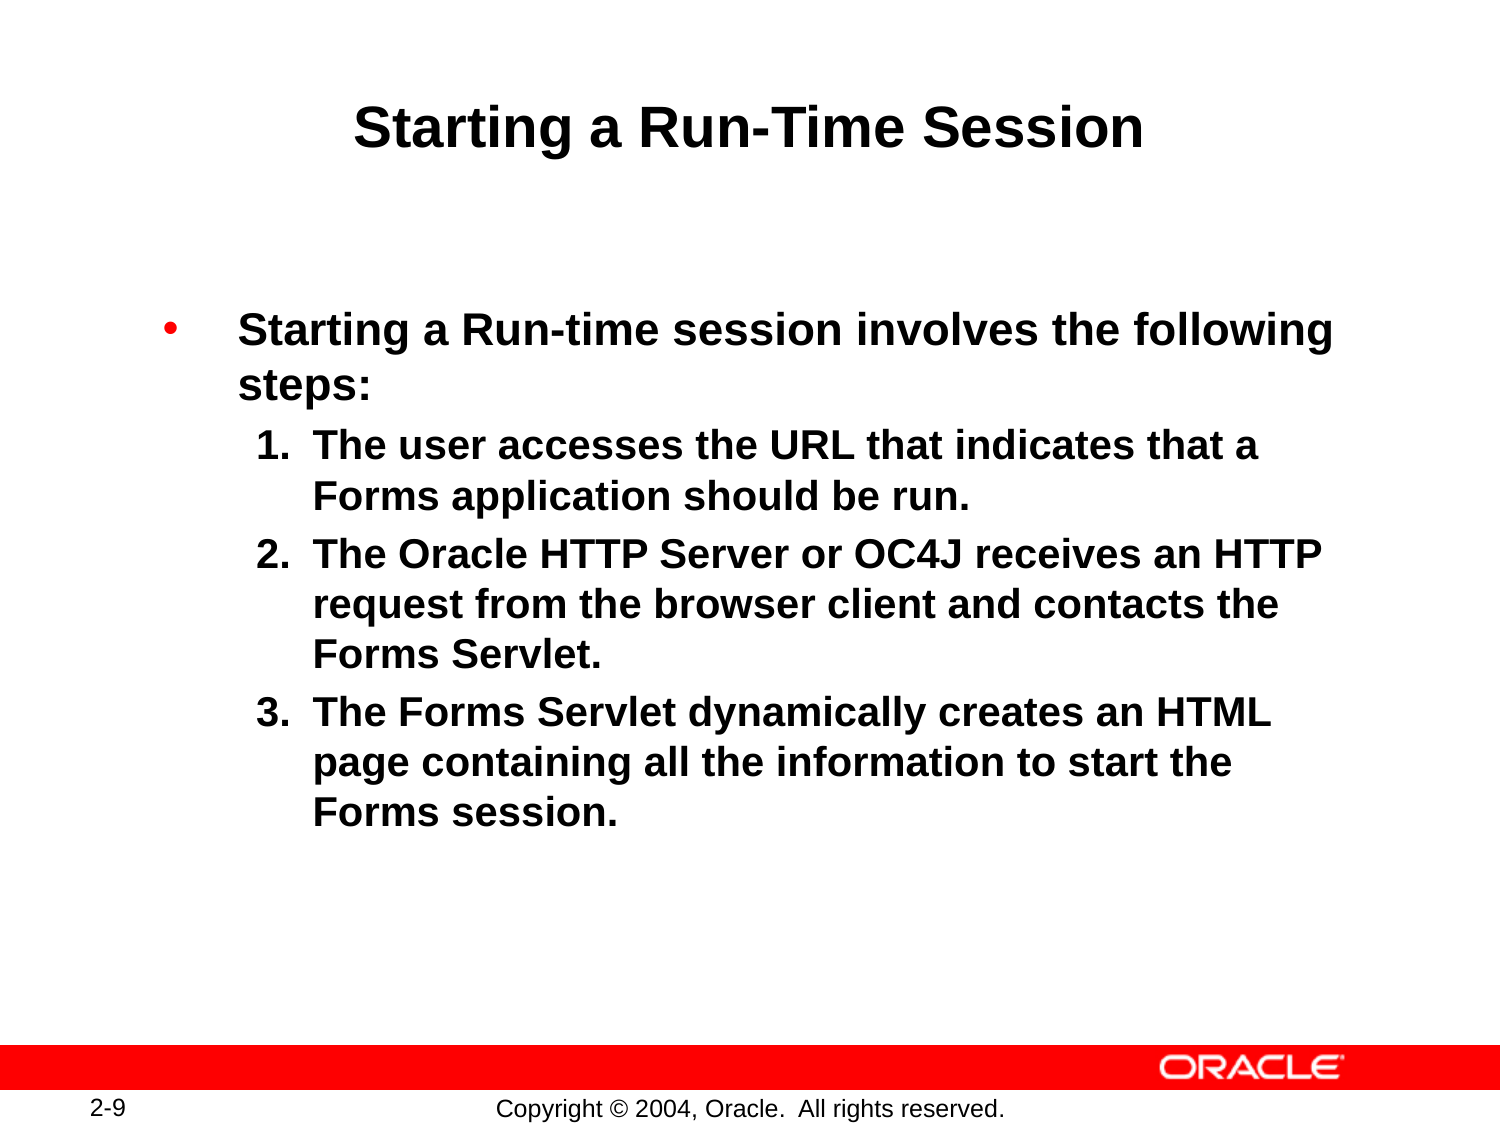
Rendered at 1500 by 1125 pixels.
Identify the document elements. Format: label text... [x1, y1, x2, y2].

list Starting a Run-time session involves the following steps: 1. The user accesses the URL that indicates that a Forms application should be run. 2. The Oracle HTTP Server or OC4J receives an HTTP request from the browser client and contacts the Forms Servlet. 3. The Forms Servlet dynamically creates an HTML page containing all the information to start the Forms session. [141, 297, 1351, 915]
title Starting a Run-Time Session [149, 87, 1351, 232]
